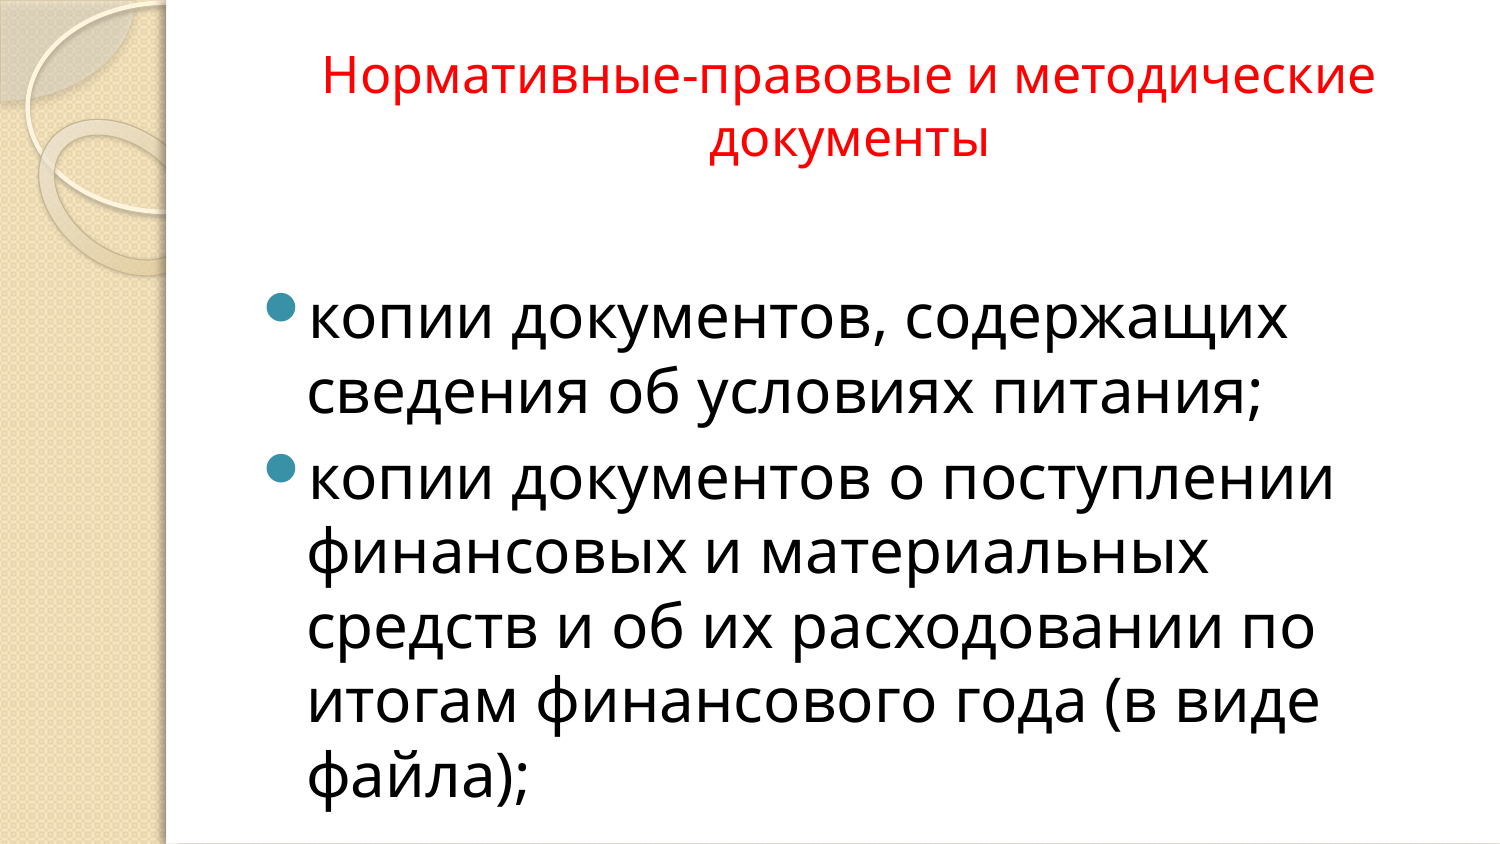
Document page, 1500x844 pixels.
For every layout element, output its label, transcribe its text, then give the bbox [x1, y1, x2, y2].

title Нормативные-правовые и методические документы [235, 33, 1466, 175]
list копии документов, содержащих сведения об условиях питания; копии документов о поступлении финансовых и материальных средств и об их расходовании по итогам финансового года (в виде файла); [235, 269, 1466, 821]
